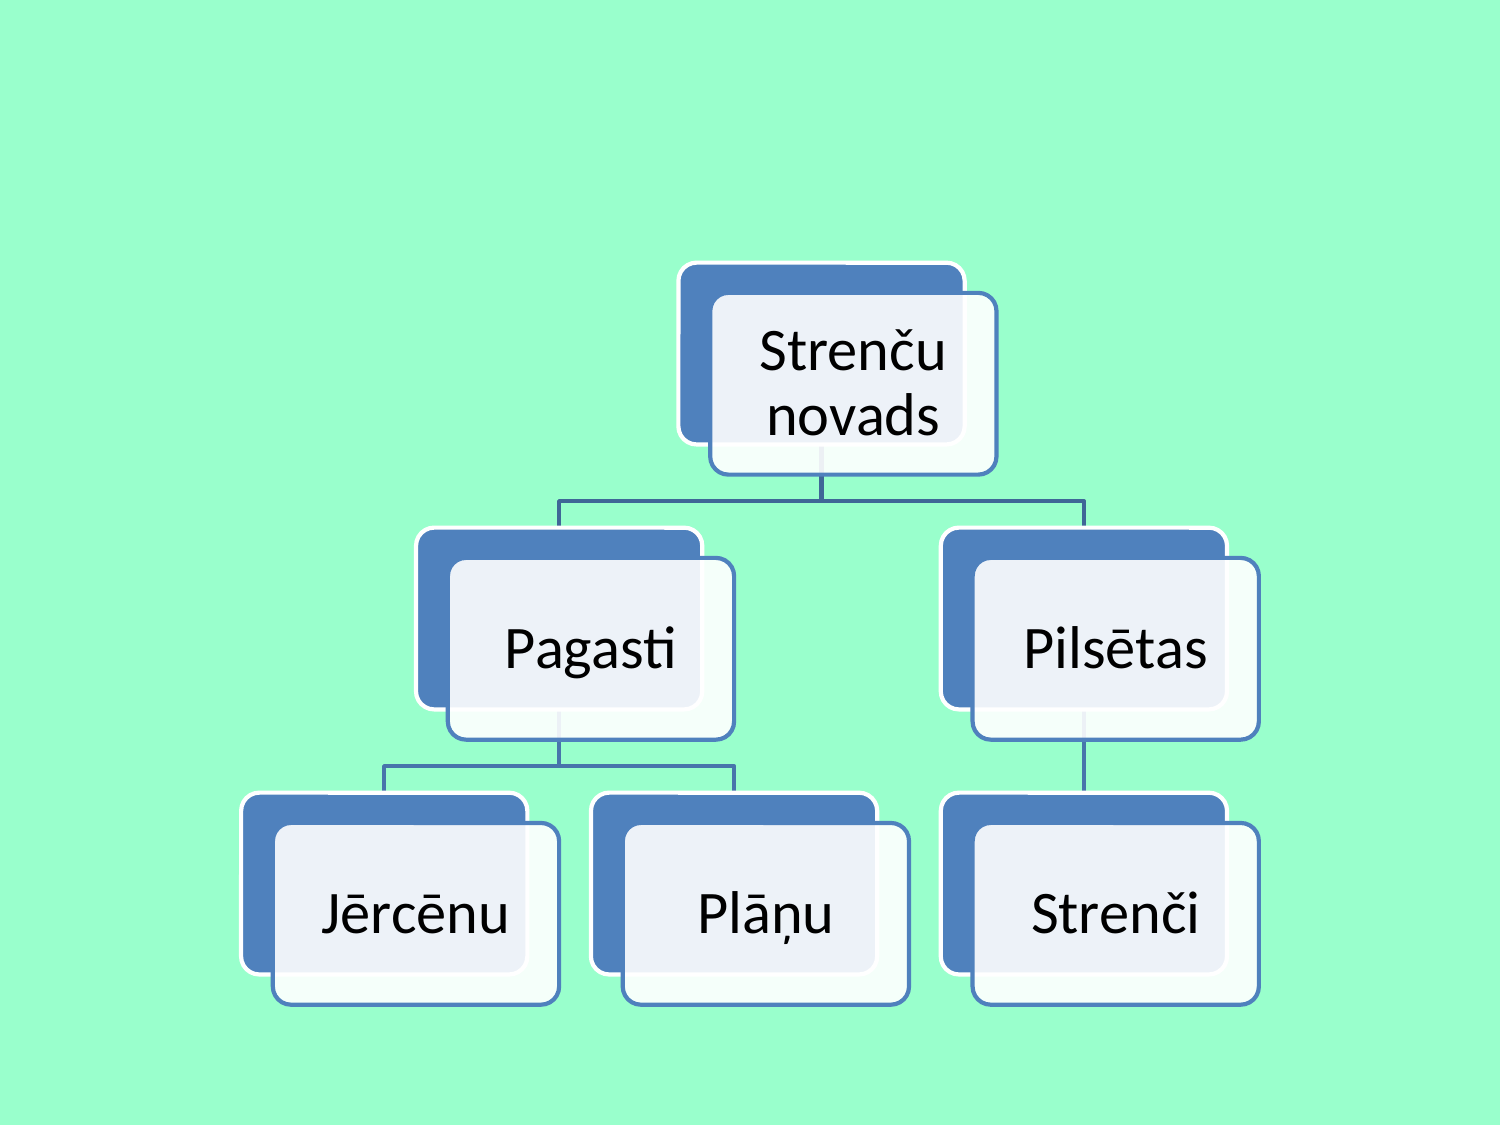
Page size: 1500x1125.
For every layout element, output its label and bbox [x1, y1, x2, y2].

list [74, 262, 1426, 1006]
